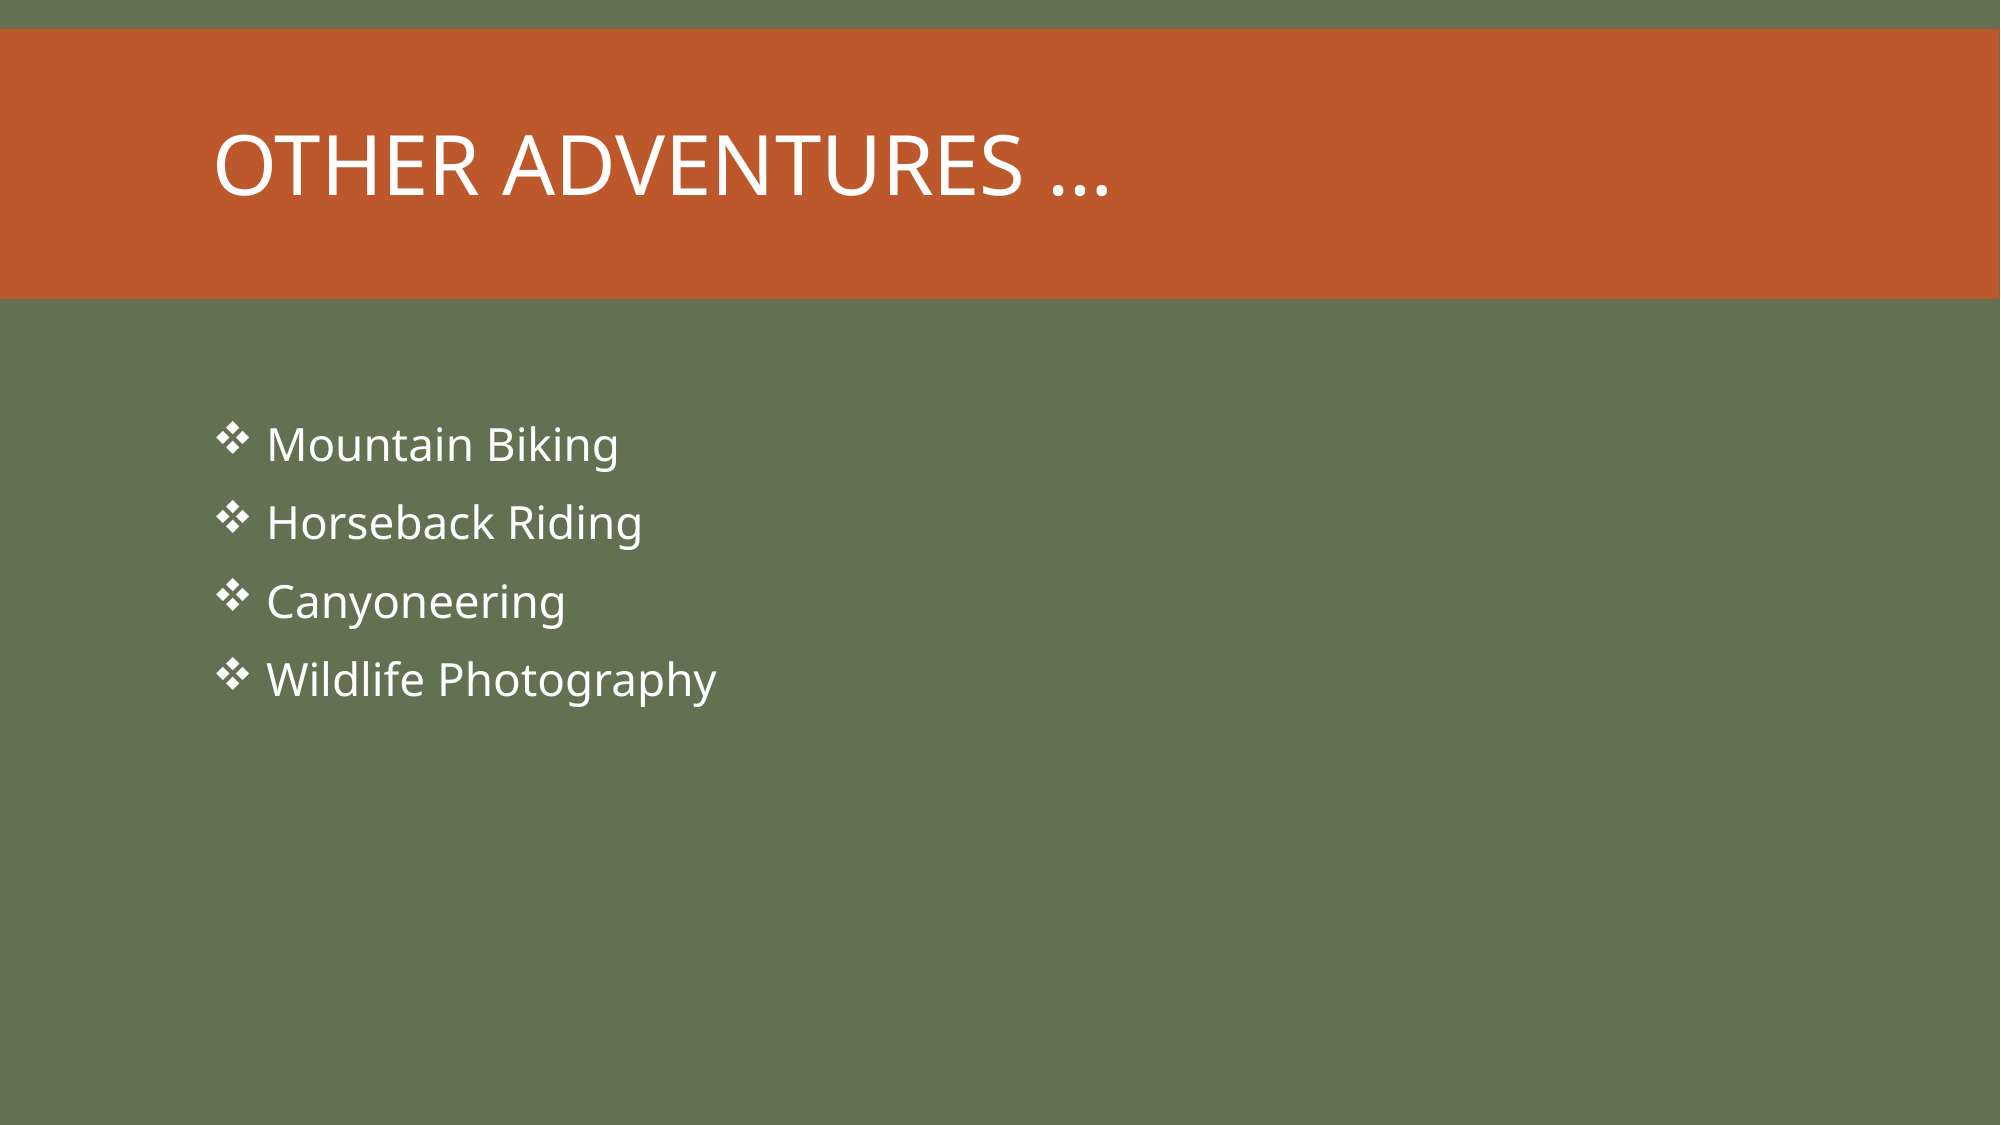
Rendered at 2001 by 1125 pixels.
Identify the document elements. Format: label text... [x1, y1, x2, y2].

list Mountain Biking Horseback Riding Canyoneering Wildlife Photography [197, 329, 1803, 1020]
title Other Adventures … [197, 46, 1803, 295]
